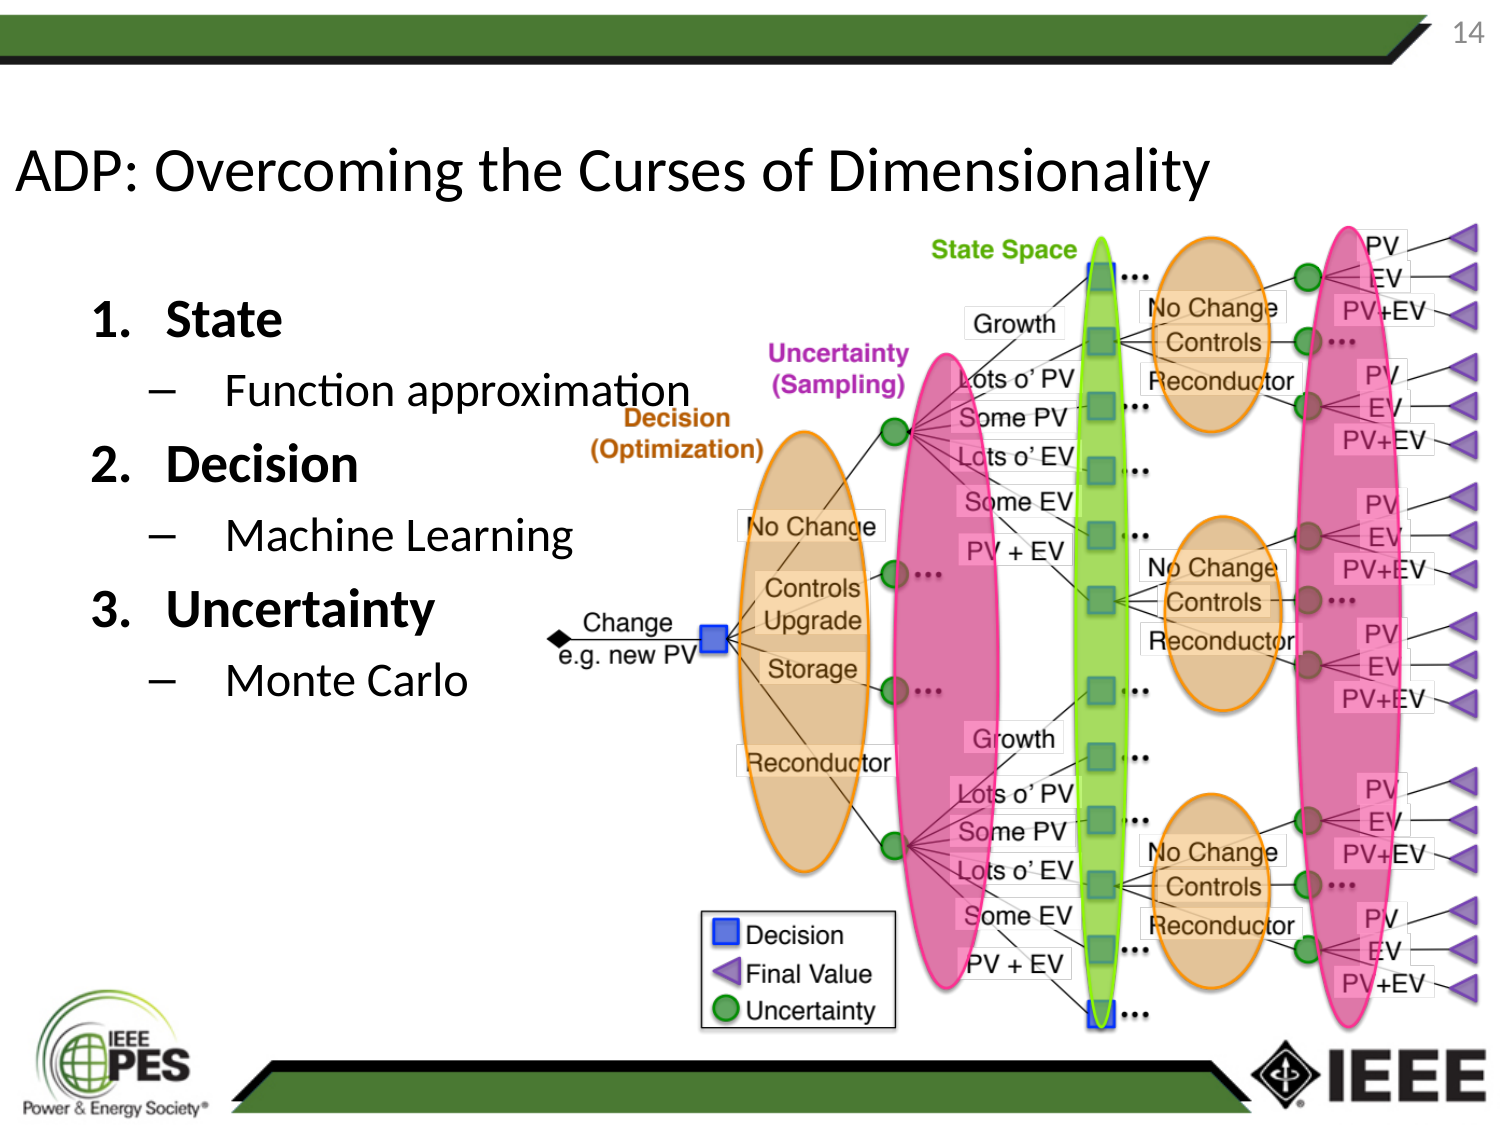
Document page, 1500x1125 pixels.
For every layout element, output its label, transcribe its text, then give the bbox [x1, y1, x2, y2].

picture [0, 212, 1500, 1125]
slide_number 14 [1149, 0, 1500, 60]
picture [0, 0, 1500, 119]
list State Function approximation Decision Machine Learning Uncertainty Monte Carlo [74, 274, 1426, 1125]
title ADP: Overcoming the Curses of Dimensionality [0, 119, 1500, 213]
